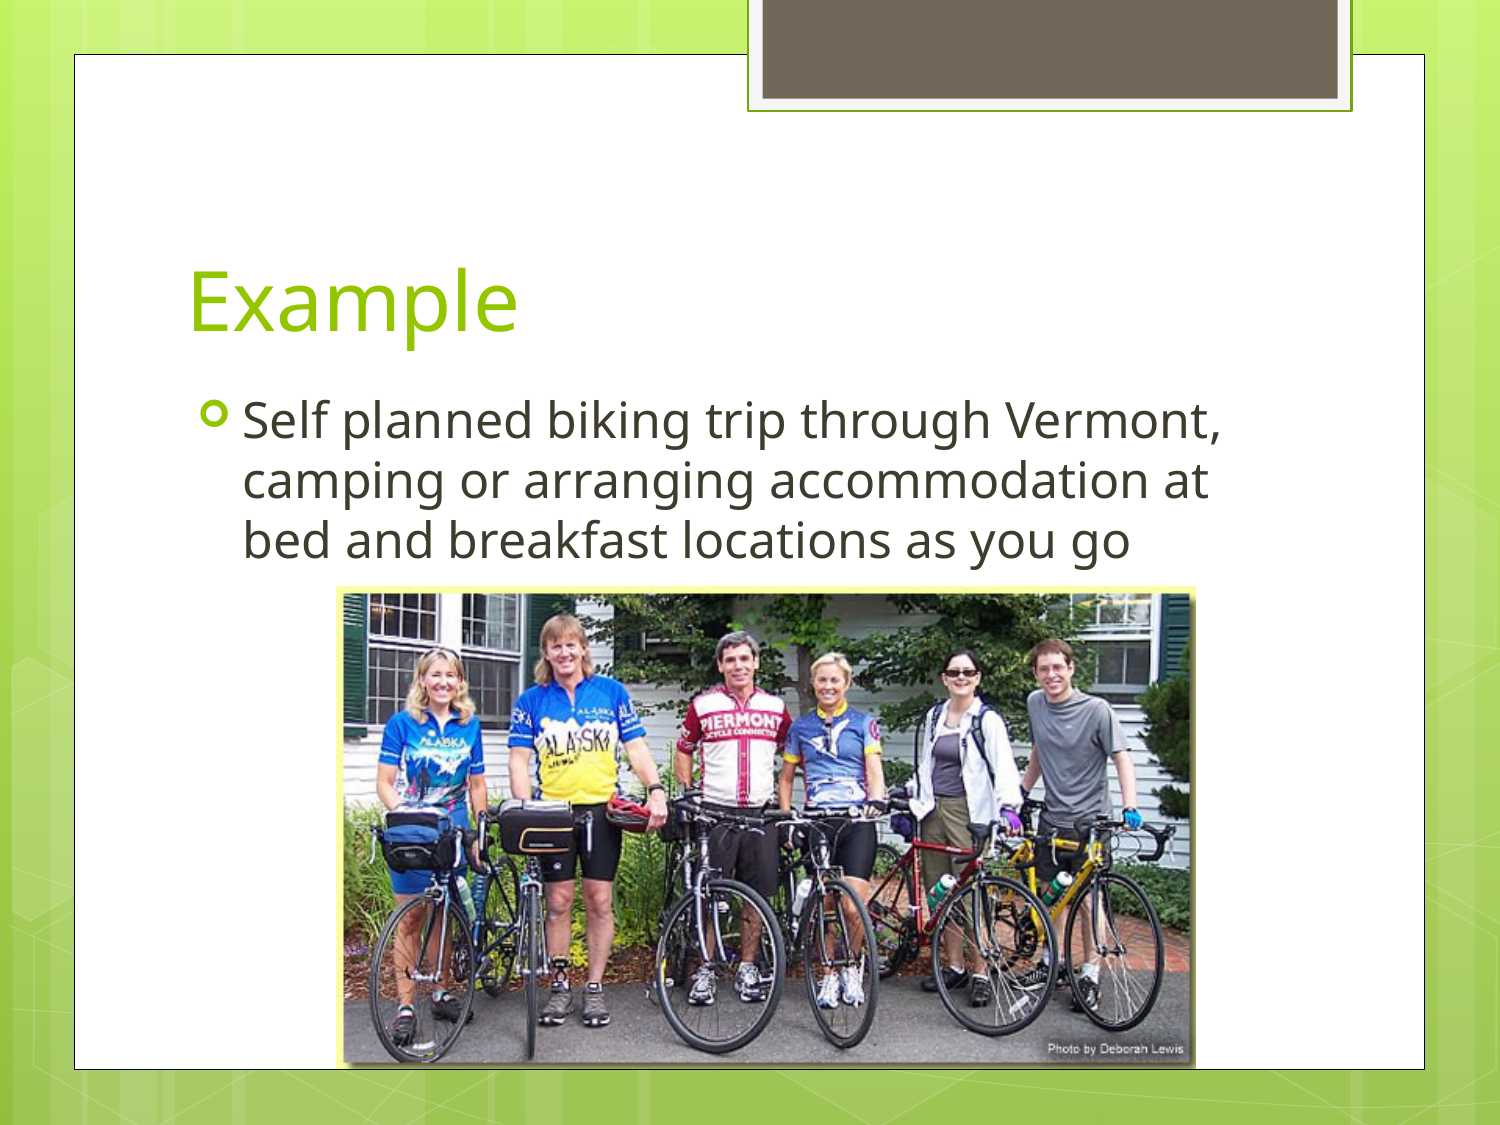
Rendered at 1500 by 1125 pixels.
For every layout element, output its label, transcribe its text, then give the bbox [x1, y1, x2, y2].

title Example [171, 168, 1324, 357]
picture [336, 585, 1197, 1070]
list Self planned biking trip through Vermont, camping or arranging accommodation at bed and breakfast locations as you go [171, 381, 1283, 957]
